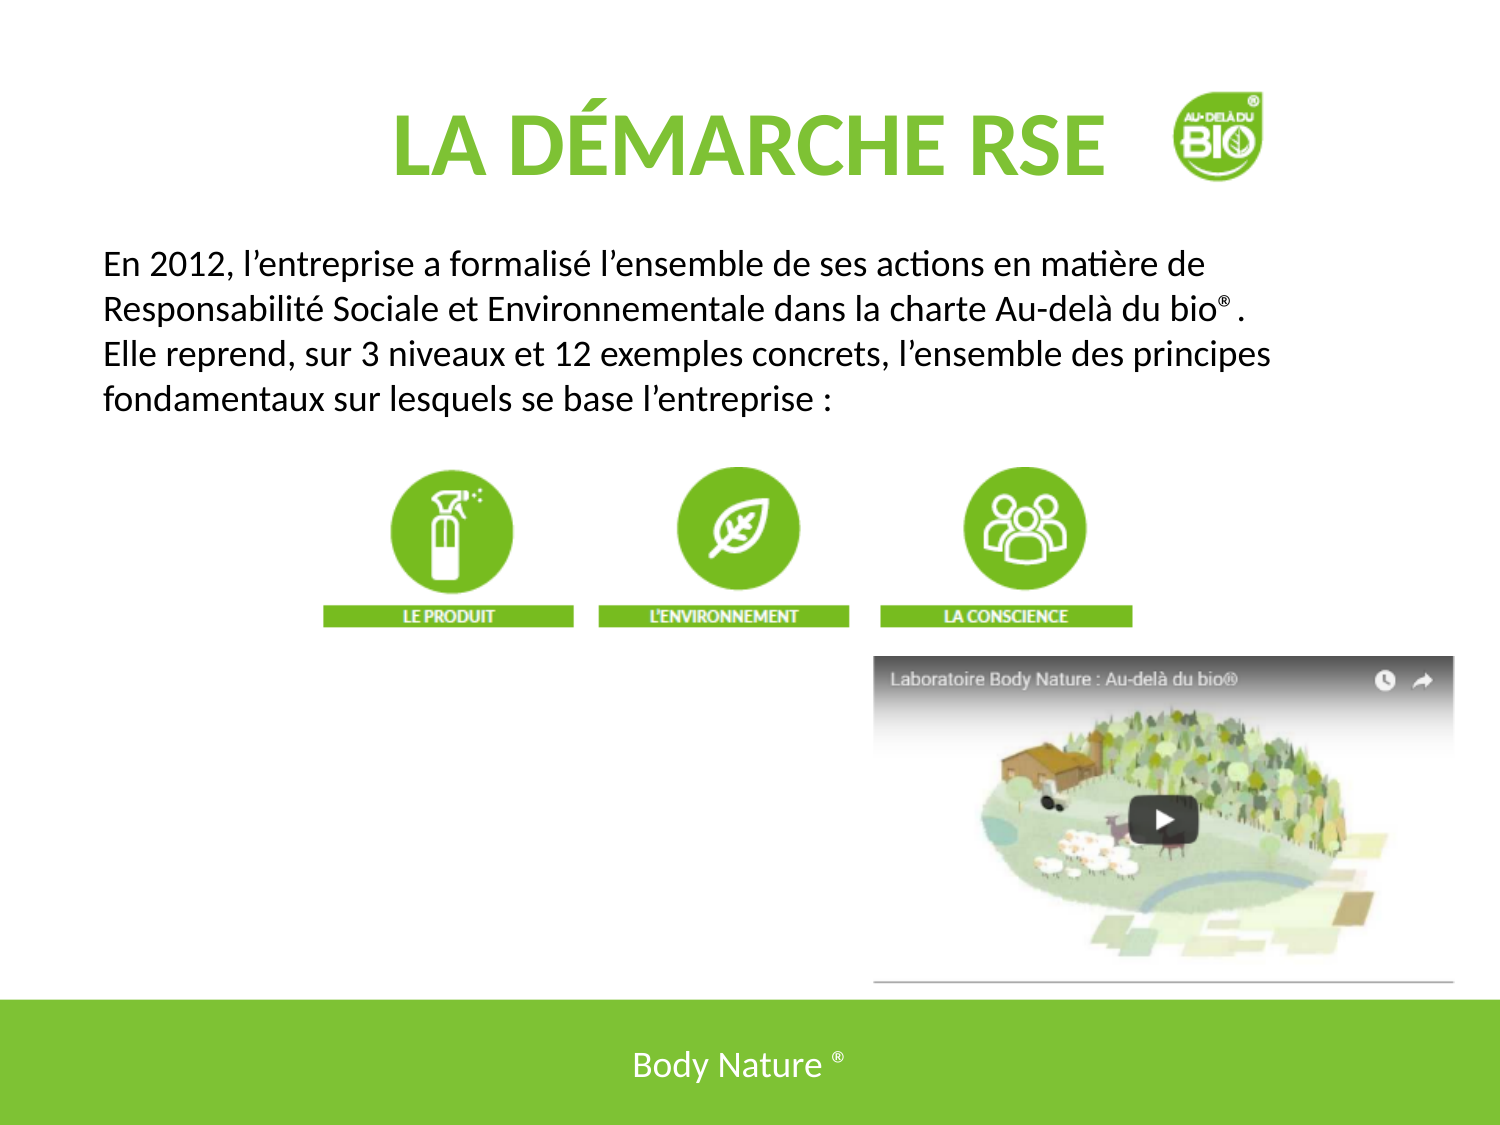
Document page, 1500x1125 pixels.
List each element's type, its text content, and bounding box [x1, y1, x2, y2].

text_box En 2012, l’entreprise a formalisé l’ensemble de ses actions en matière de Responsabilité Sociale et Environnementale dans la charte Au-delà du bio®. Elle reprend, sur 3 niveaux et 12 exemples concrets, l’ensemble des principes fondamentaux sur lesquels se base l’entreprise : [88, 231, 1388, 427]
picture [297, 467, 1150, 637]
picture [1163, 89, 1289, 191]
title LA DÉMARCHE RSE [75, 45, 1425, 233]
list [872, 656, 1455, 988]
